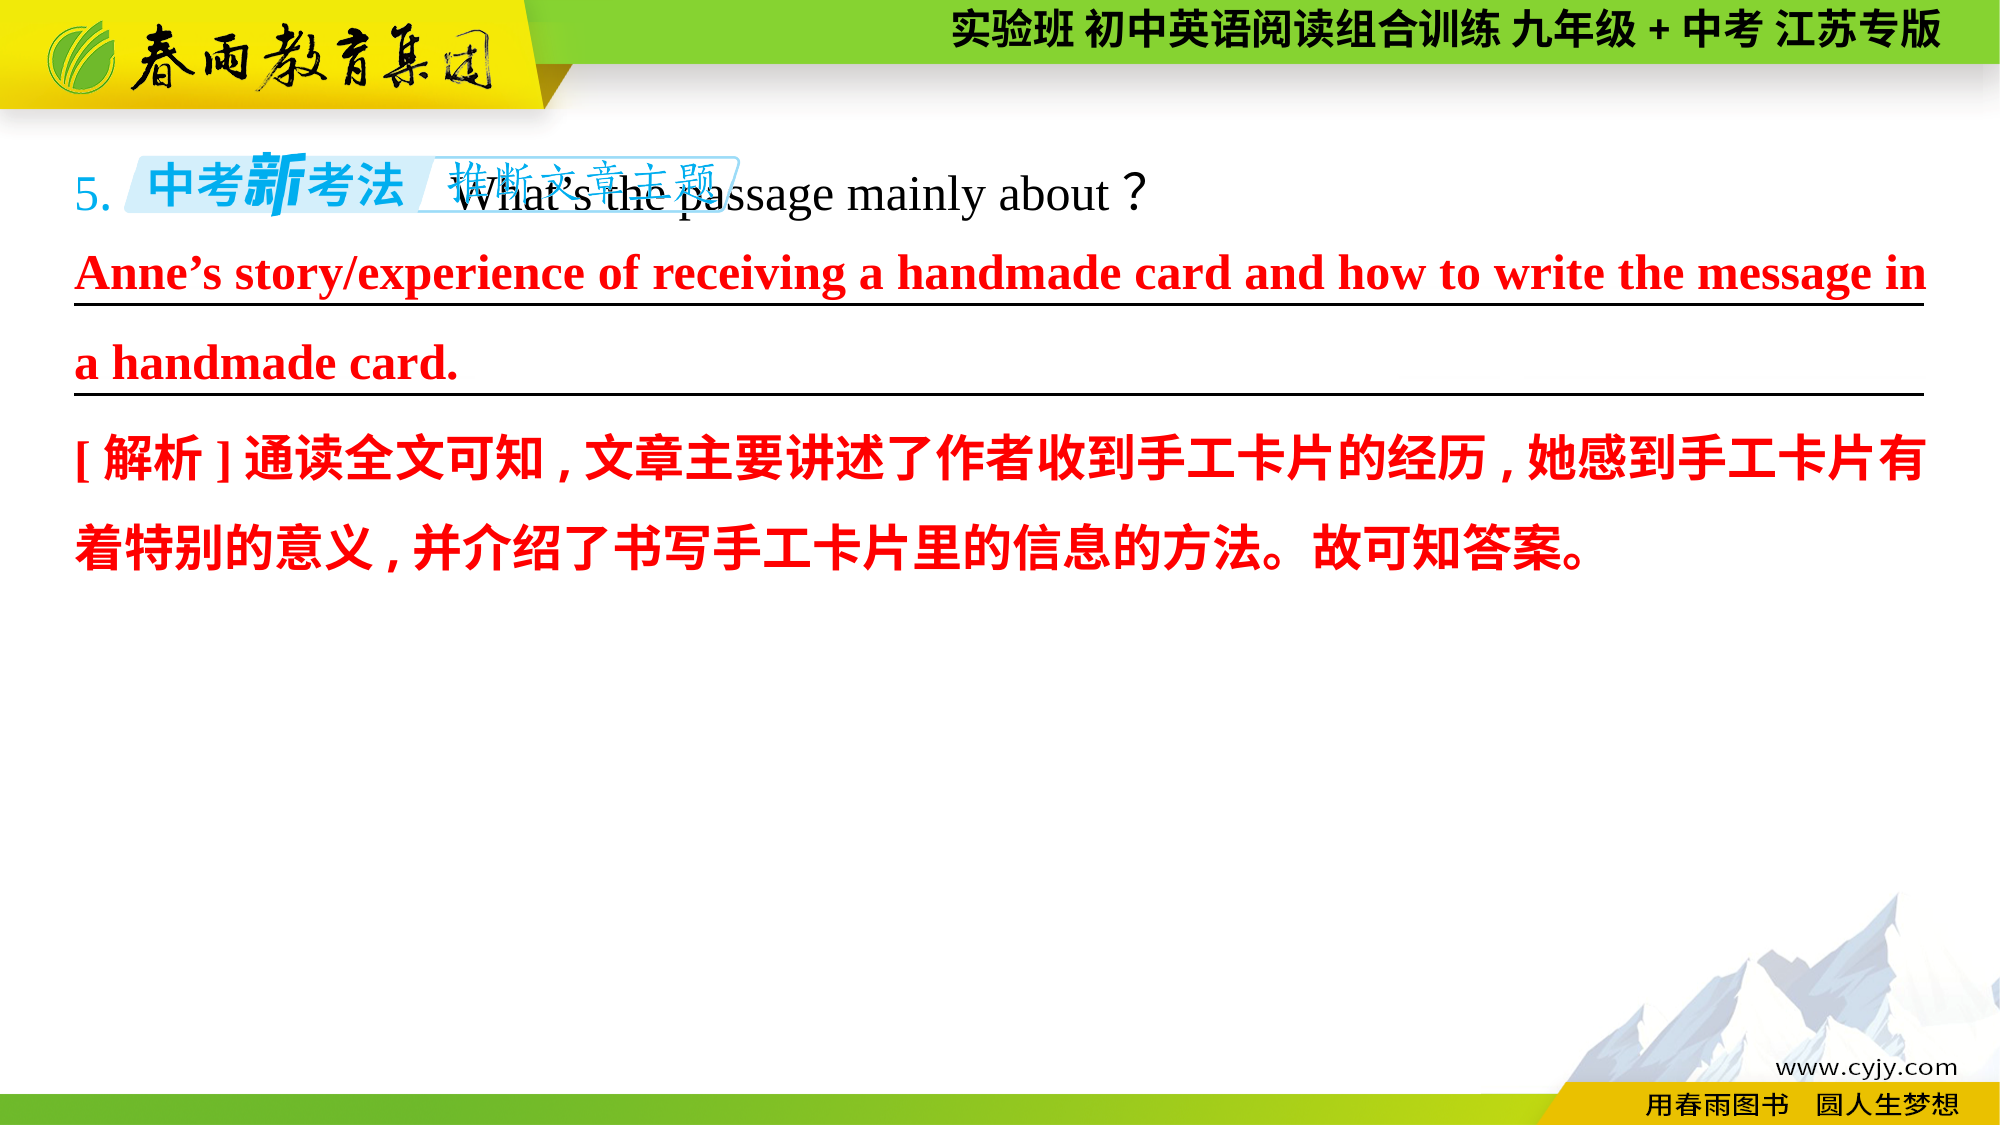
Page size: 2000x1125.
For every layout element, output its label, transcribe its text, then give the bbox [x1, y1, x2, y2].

picture [0, 0, 2000, 1125]
list 5. What’s the passage mainly about？ ———————— —— ———————————————— —— ———————— [59, 122, 1944, 202]
text_box Anne’s story/experience of receiving a handmade card and how to write the message in a handmade card. [59, 202, 1944, 388]
text_box [解析]通读全文可知,文章主要讲述了作者收到手工卡片的经历,她感到手工卡片有着特别的意义,并介绍了书写手工卡片里的信息的方法。故可知答案。 [59, 388, 1944, 584]
